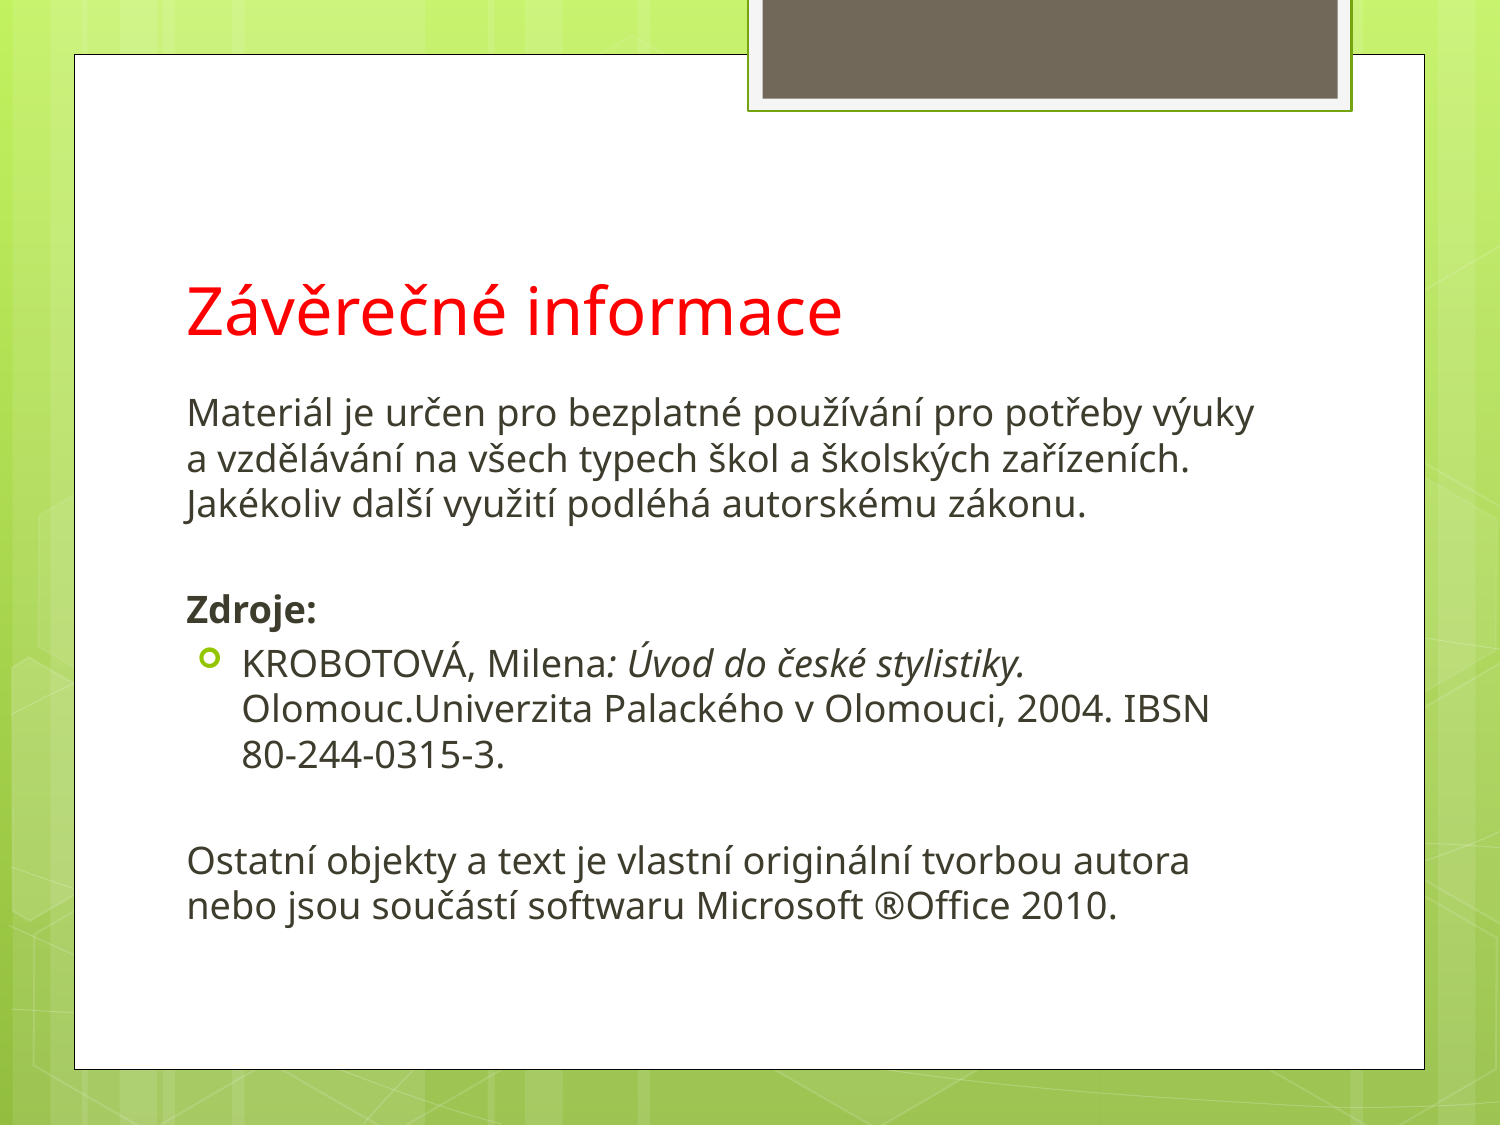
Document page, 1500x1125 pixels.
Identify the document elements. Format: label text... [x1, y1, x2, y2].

list Materiál je určen pro bezplatné používání pro potřeby výuky a vzdělávání na všech typech škol a školských zařízeních. Jakékoliv další využití podléhá autorskému zákonu. Zdroje: KROBOTOVÁ, Milena: Úvod do české stylistiky. Olomouc.Univerzita Palackého v Olomouci, 2004. IBSN 80-244-0315-3. Ostatní objekty a text je vlastní originální tvorbou autora nebo jsou součástí softwaru Microsoft ®Office 2010. [171, 381, 1283, 957]
title Závěrečné informace [171, 168, 1324, 357]
